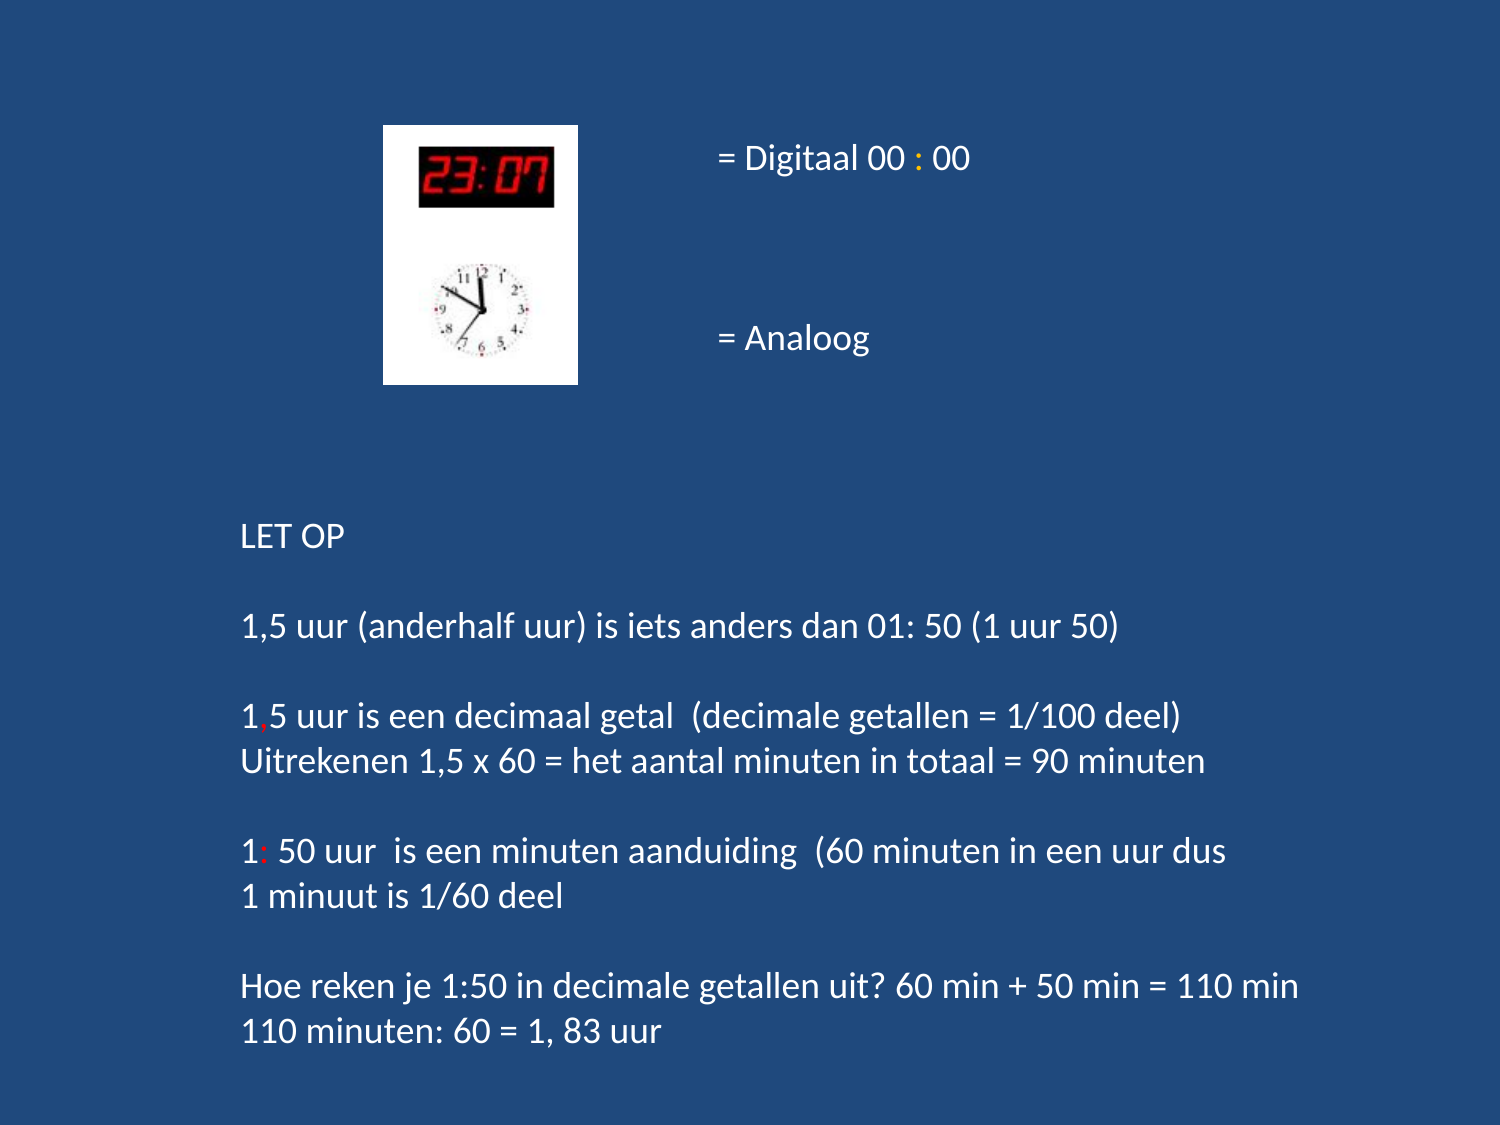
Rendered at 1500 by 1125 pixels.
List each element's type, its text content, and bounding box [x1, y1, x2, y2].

text_box LET OP 1,5 uur (anderhalf uur) is iets anders dan 01: 50 (1 uur 50) 1,5 uur is een decimaal getal (decimale getallen = 1/100 deel) Uitrekenen 1,5 x 60 = het aantal minuten in totaal = 90 minuten 1: 50 uur is een minuten aanduiding (60 minuten in een uur dus 1 minuut is 1/60 deel Hoe reken je 1:50 in decimale getallen uit? 60 min + 50 min = 110 min 110 minuten: 60 = 1, 83 uur [225, 503, 1325, 1059]
text_box = Digitaal 00 : 00 = Analoog [702, 125, 999, 366]
picture [383, 125, 578, 385]
